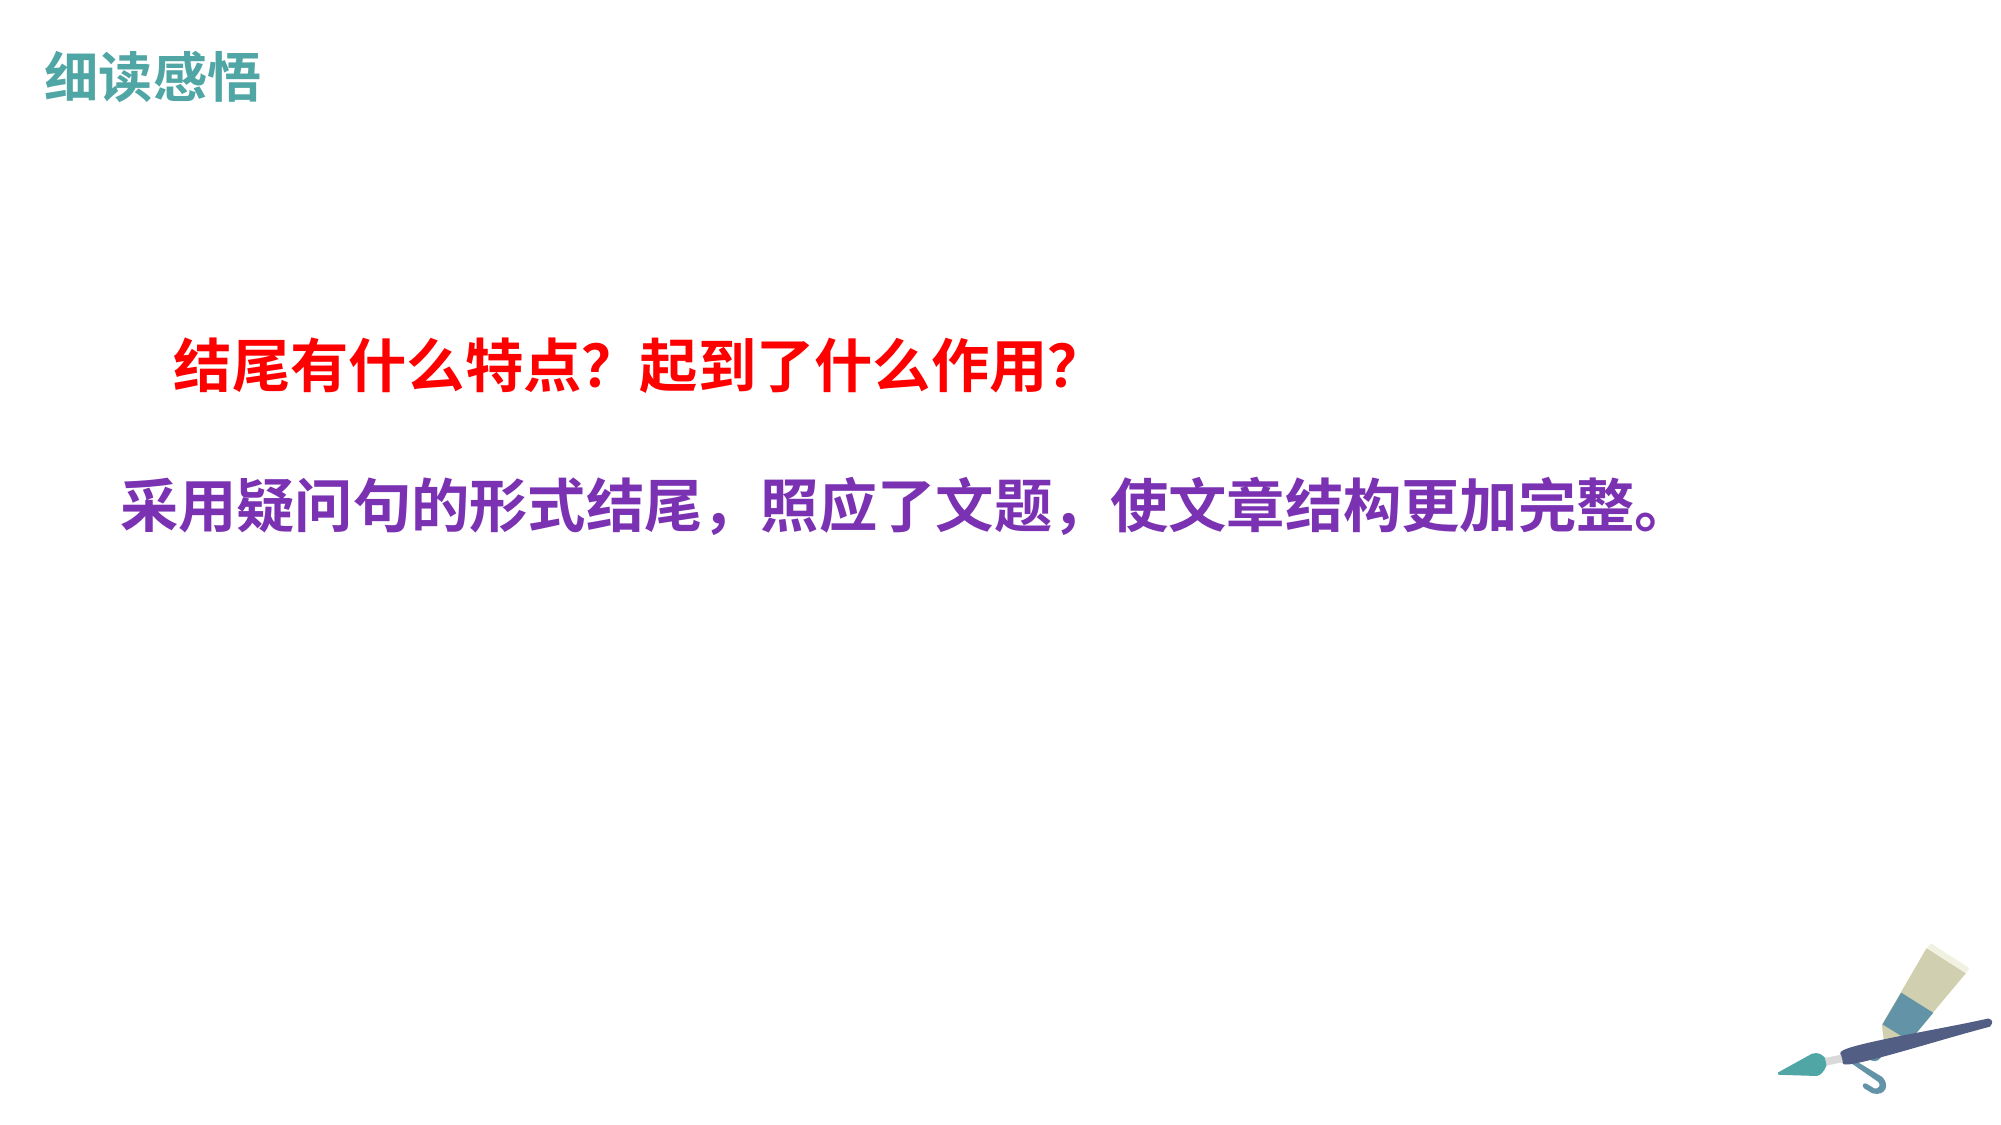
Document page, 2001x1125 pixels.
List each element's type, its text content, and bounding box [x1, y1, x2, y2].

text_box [1811, 945, 1974, 1125]
text_box 细读感悟 [29, 36, 345, 116]
text_box 结尾有什么特点？起到了什么作用？ 采用疑问句的形式结尾，照应了文题，使文章结构更加完整。 [105, 321, 1855, 547]
